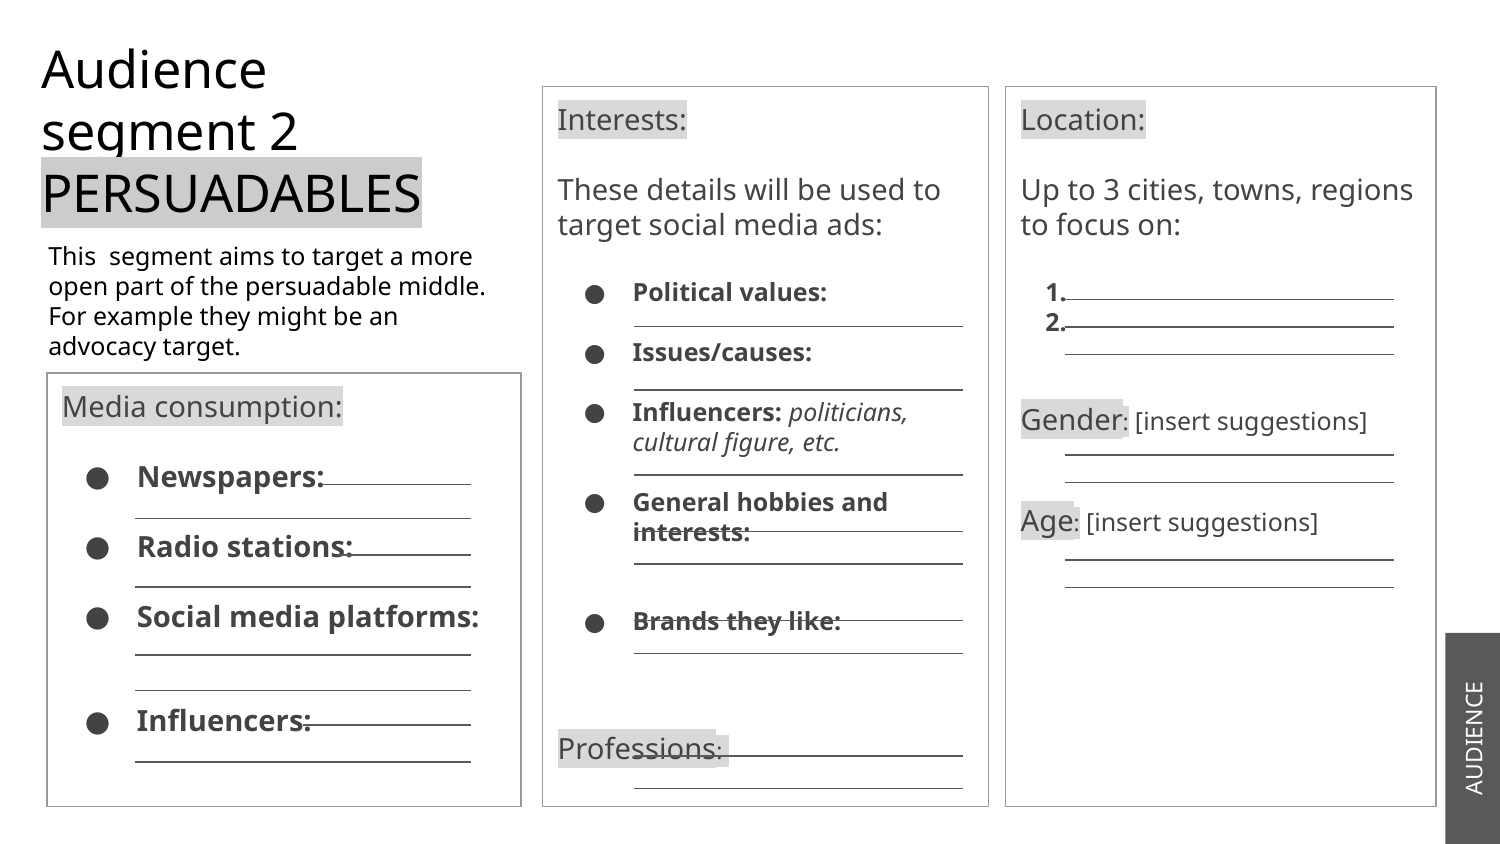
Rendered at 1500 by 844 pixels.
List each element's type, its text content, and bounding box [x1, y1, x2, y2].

subtitle Audience segment 2 PERSUADABLES [26, 20, 559, 151]
text_box Interests: These details will be used to target social media ads: Political values: Issues/causes: Influencers: politicians, cultural figure, etc. General hobbies and interests: Brands they like: Professions: [542, 86, 989, 807]
text_box Location: Up to 3 cities, towns, regions to focus on: Gender: [insert suggestions] Age: [insert suggestions] [1005, 86, 1436, 807]
text_box Media consumption: Newspapers: Radio stations: Social media platforms: Influencers: [46, 373, 522, 807]
text_box AUDIENCE [1445, 632, 1500, 844]
text_box This segment aims to target a more open part of the persuadable middle. For example they might be an advocacy target. [33, 225, 522, 374]
